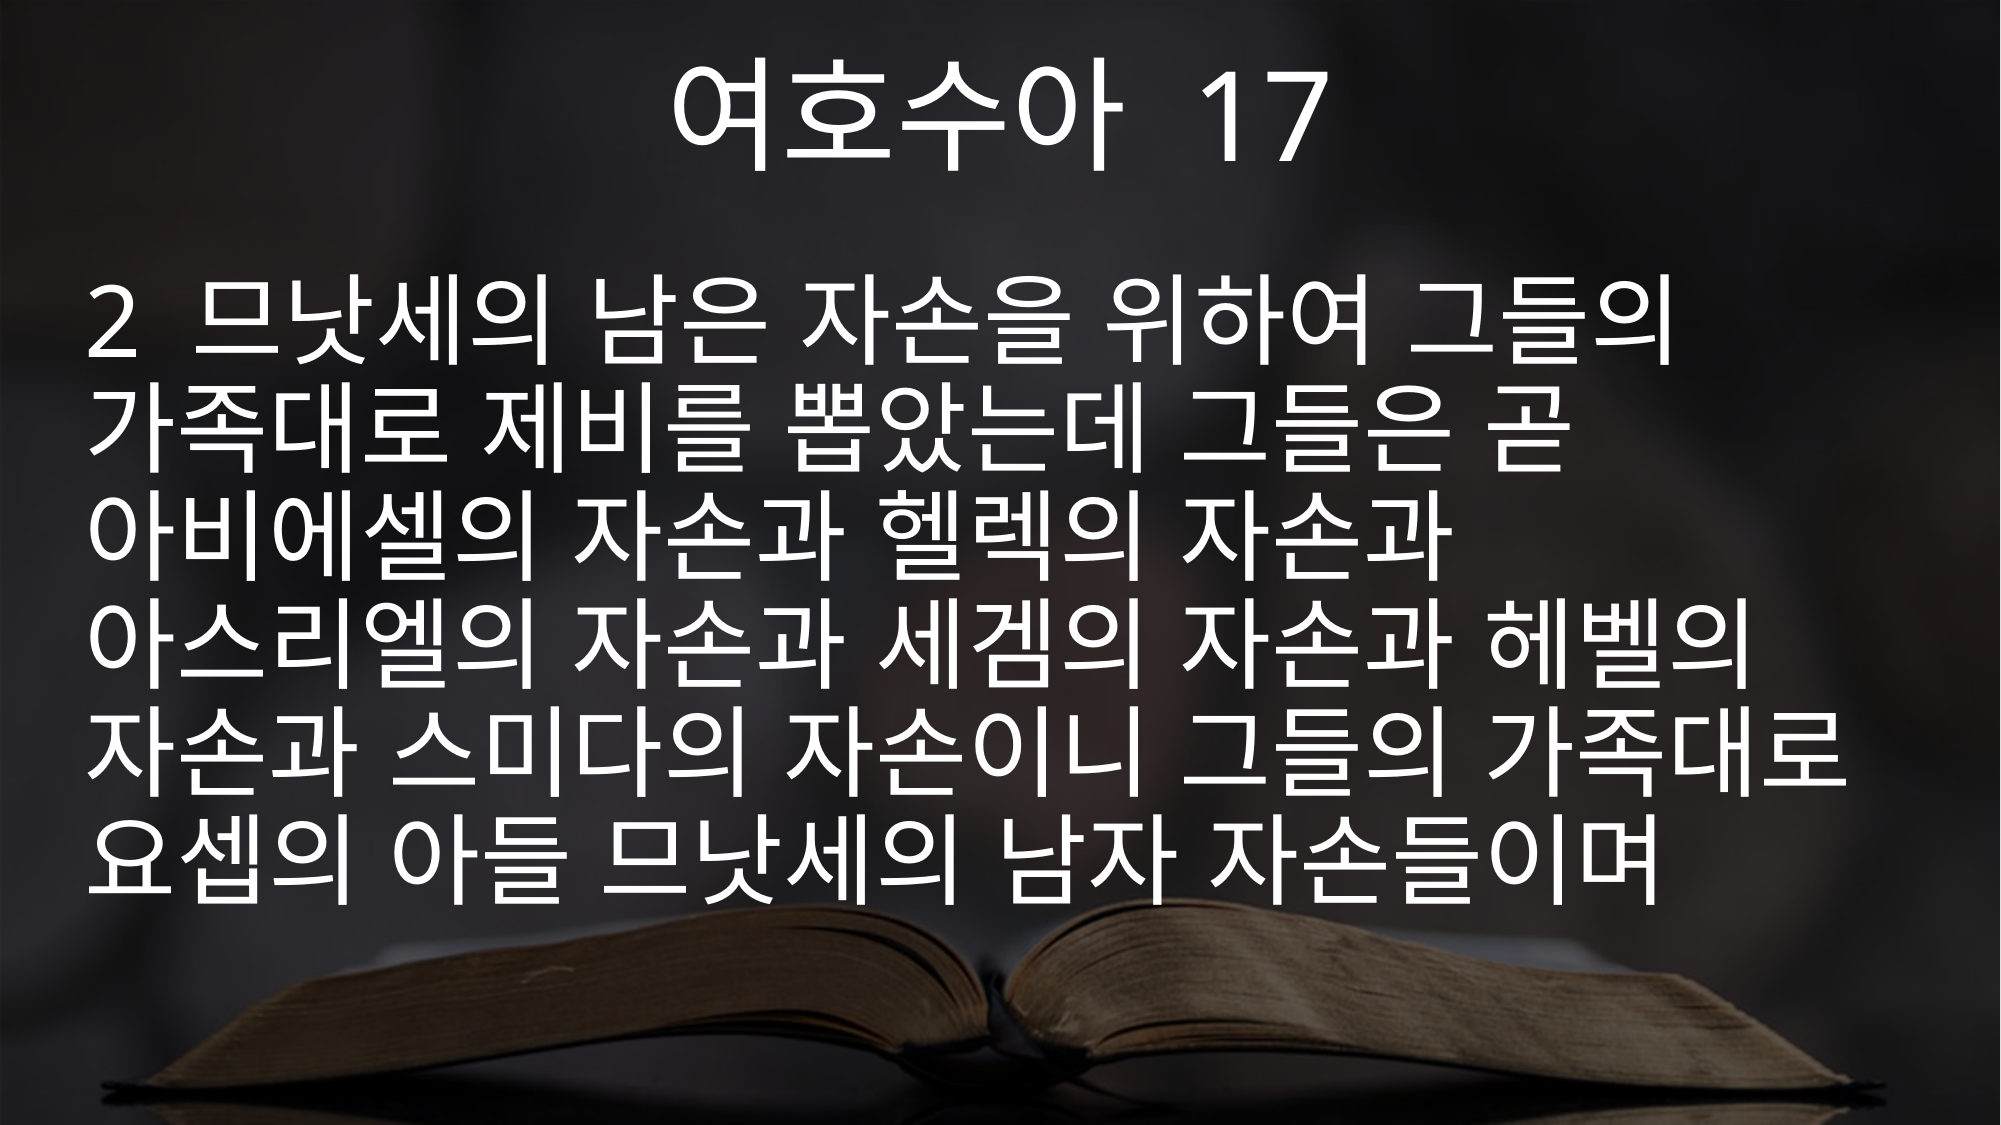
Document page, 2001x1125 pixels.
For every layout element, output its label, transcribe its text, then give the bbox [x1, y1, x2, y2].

list 2 므낫세의 남은 자손을 위하여 그들의 가족대로 제비를 뽑았는데 그들은 곧 아비에셀의 자손과 헬렉의 자손과 아스리엘의 자손과 세겜의 자손과 헤벨의 자손과 스미다의 자손이니 그들의 가족대로 요셉의 아들 므낫세의 남자 자손들이며 [69, 263, 1953, 423]
picture [0, 0, 2001, 1125]
footer 여호수아 17 [0, 32, 2000, 192]
